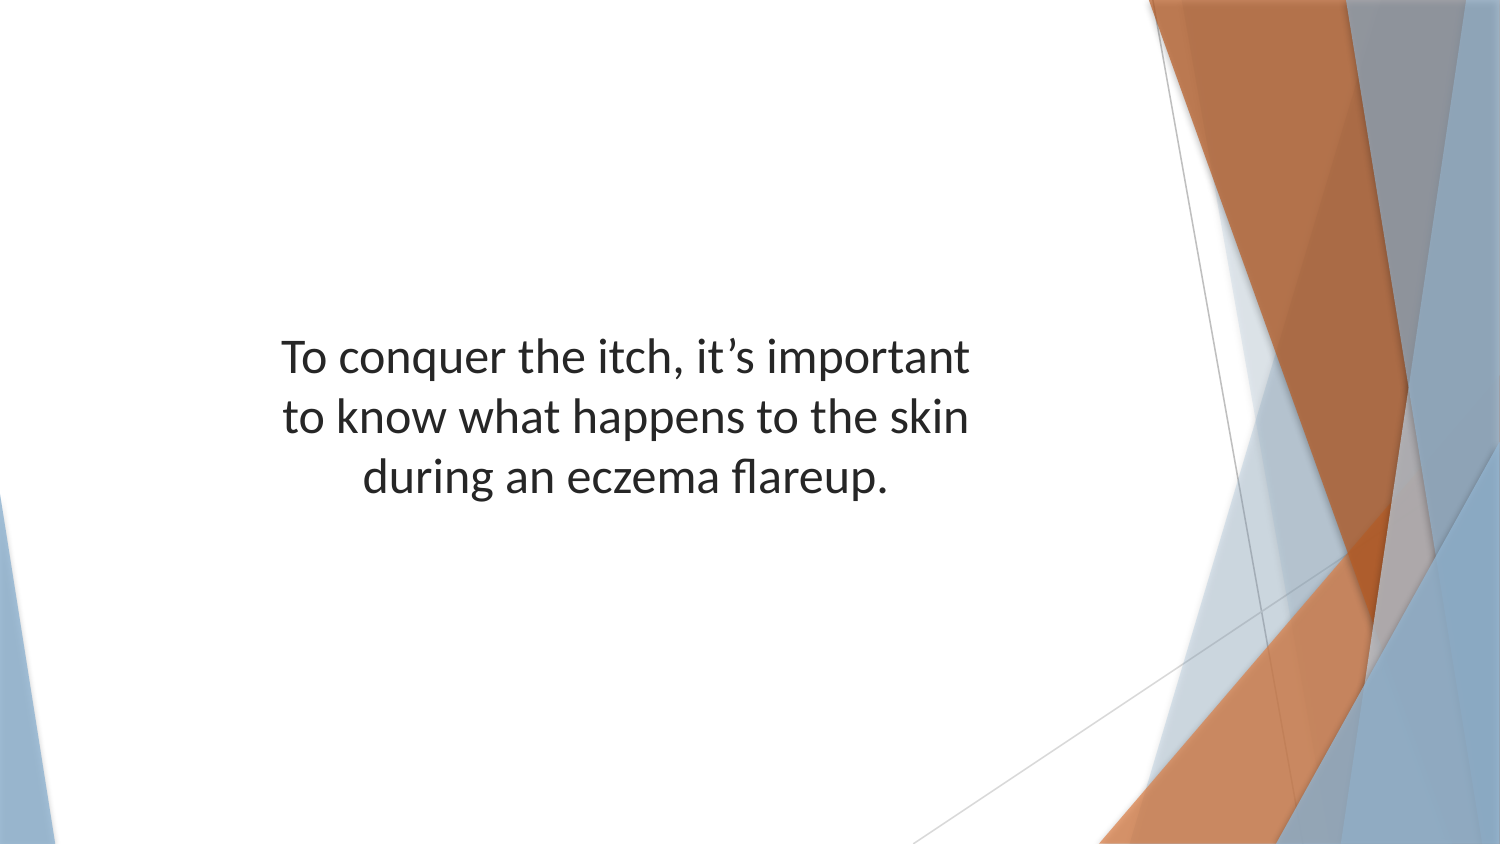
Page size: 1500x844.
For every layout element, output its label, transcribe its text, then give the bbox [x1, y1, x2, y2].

list To conquer the itch, it’s important to know what happens to the skin during an eczema flareup. [253, 315, 998, 670]
